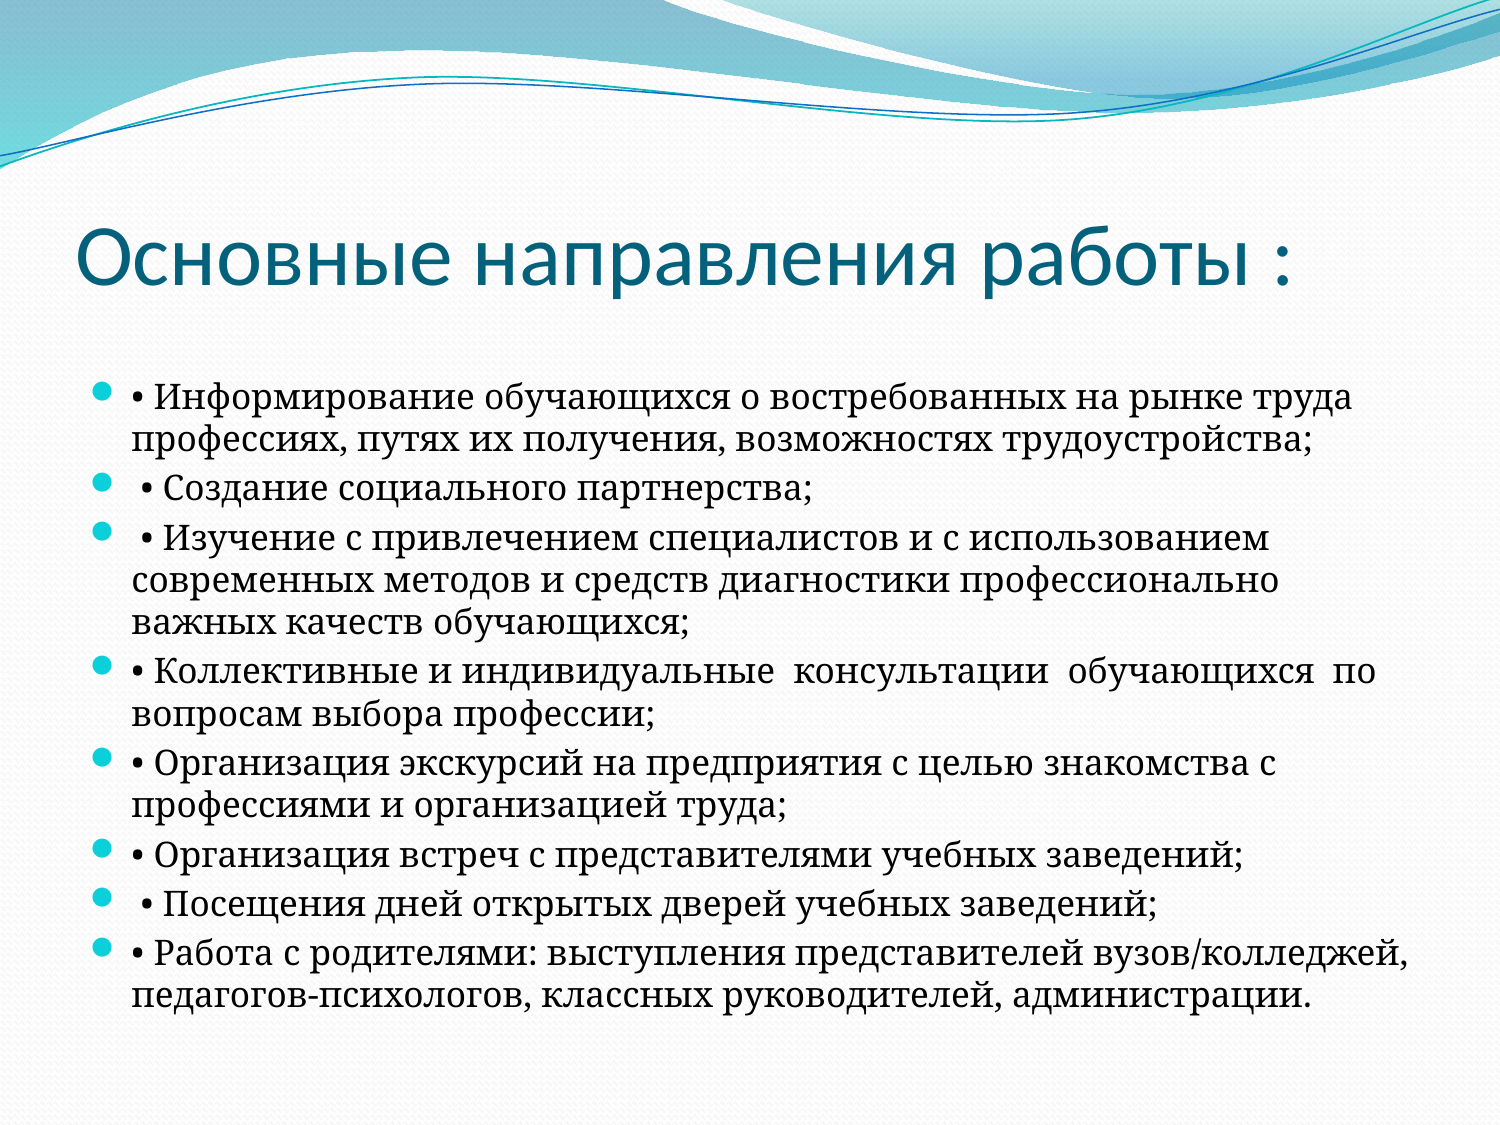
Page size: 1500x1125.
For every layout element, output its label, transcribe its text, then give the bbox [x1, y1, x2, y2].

list • Информирование обучающихся о востребованных на рынке труда профессиях, путях их получения, возможностях трудоустройства; • Создание социального партнерства; • Изучение с привлечением специалистов и с использованием современных методов и средств диагностики профессионально важных качеств обучающихся; • Коллективные и индивидуальные консультации обучающихся по вопросам выбора профессии; • Организация экскурсий на предприятия с целью знакомства с профессиями и организацией труда; • Организация встреч с представителями учебных заведений; • Посещения дней открытых дверей учебных заведений; • Работа с родителями: выступления представителей вузов/колледжей, педагогов-психологов, классных руководителей, администрации. [75, 317, 1425, 1038]
title Основные направления работы : [75, 115, 1425, 303]
